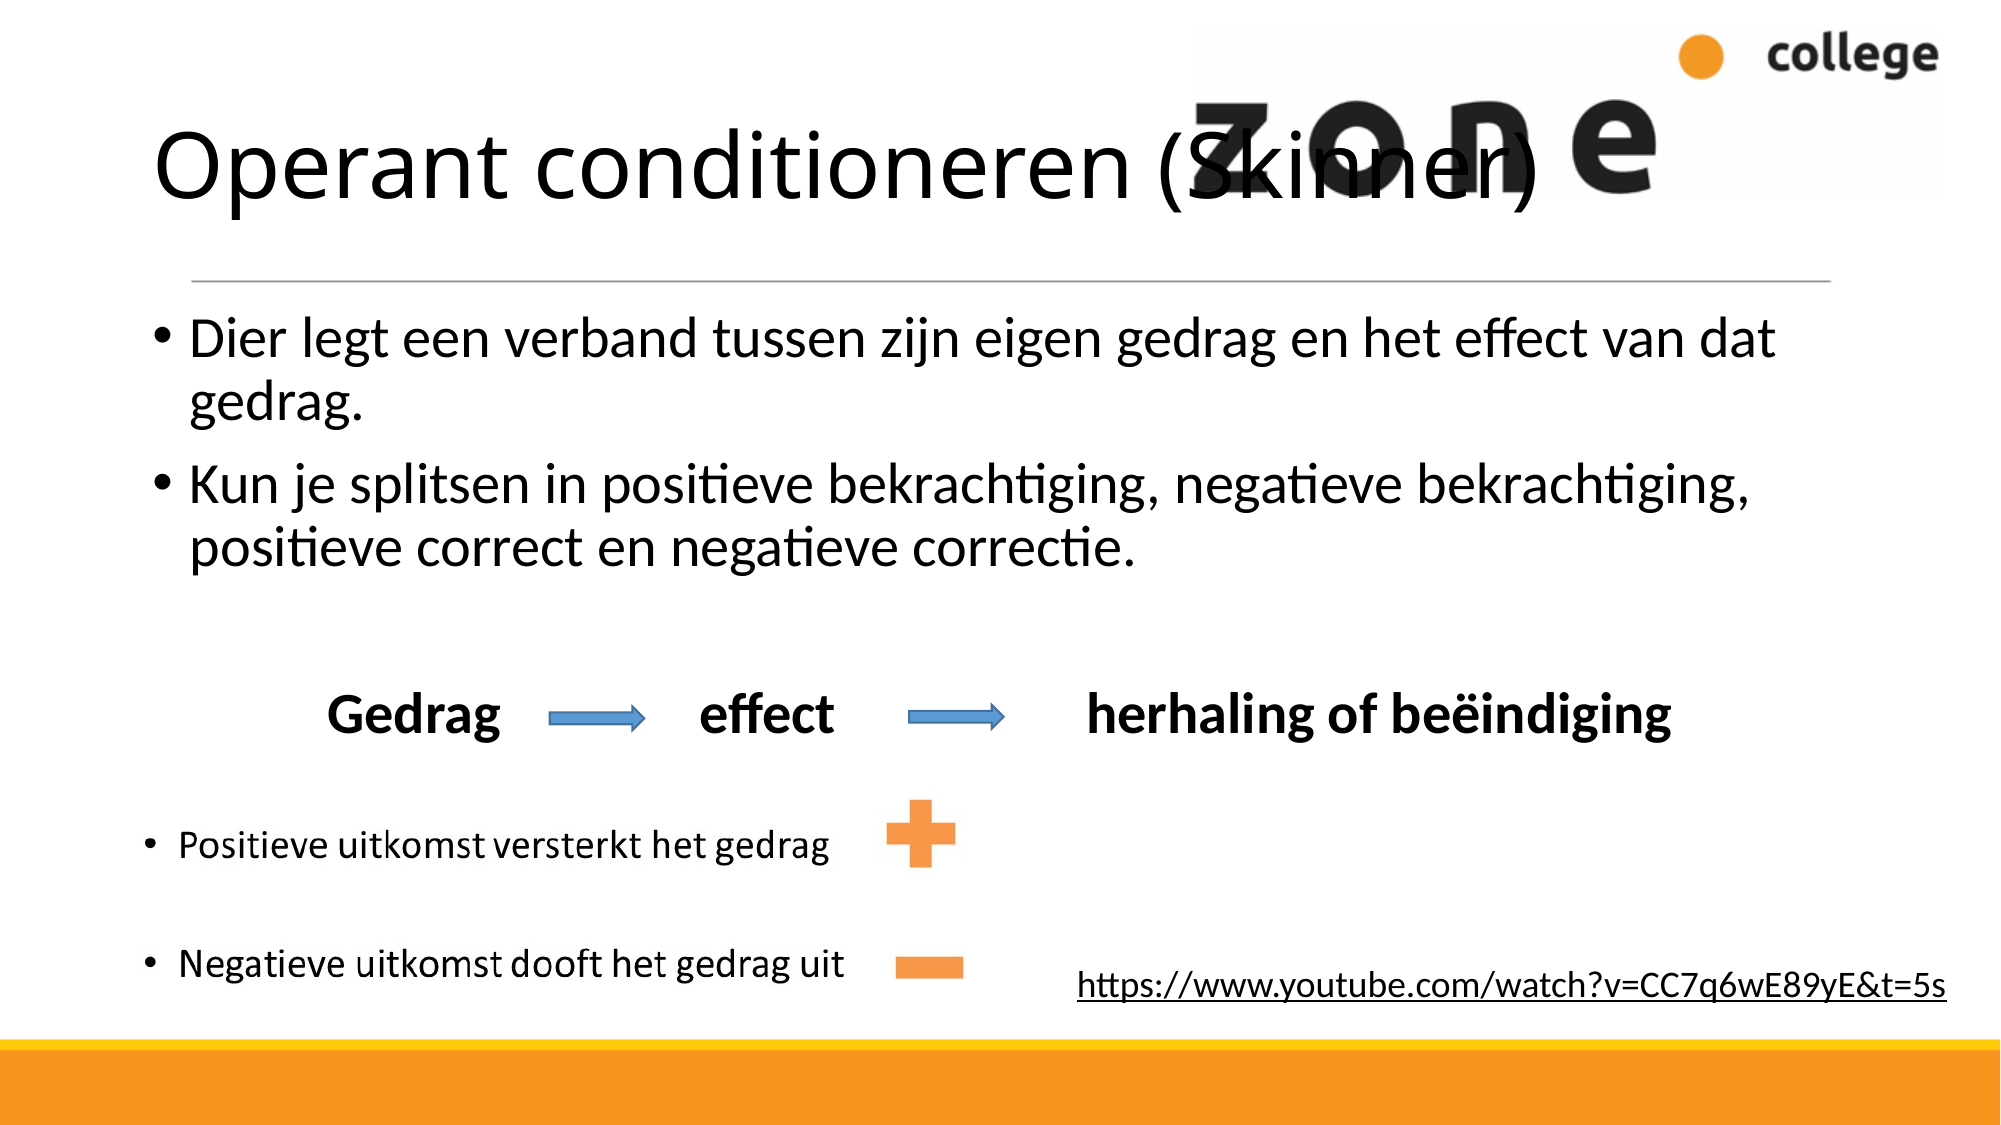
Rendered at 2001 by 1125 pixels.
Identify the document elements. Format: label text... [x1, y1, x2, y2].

list Dier legt een verband tussen zijn eigen gedrag en het effect van dat gedrag. Kun je splitsen in positieve bekrachtiging, negatieve bekrachtiging, positieve correct en negatieve correctie. Gedrag effect herhaling of beëindiging [137, 299, 1863, 1014]
text_box [548, 704, 646, 733]
picture [0, 0, 2001, 1125]
title Operant conditioneren (Skinner) [137, 59, 1863, 278]
text_box https://www.youtube.com/watch?v=CC7q6wE89yE&t=5s [1062, 952, 1971, 1013]
text_box [908, 702, 1006, 732]
